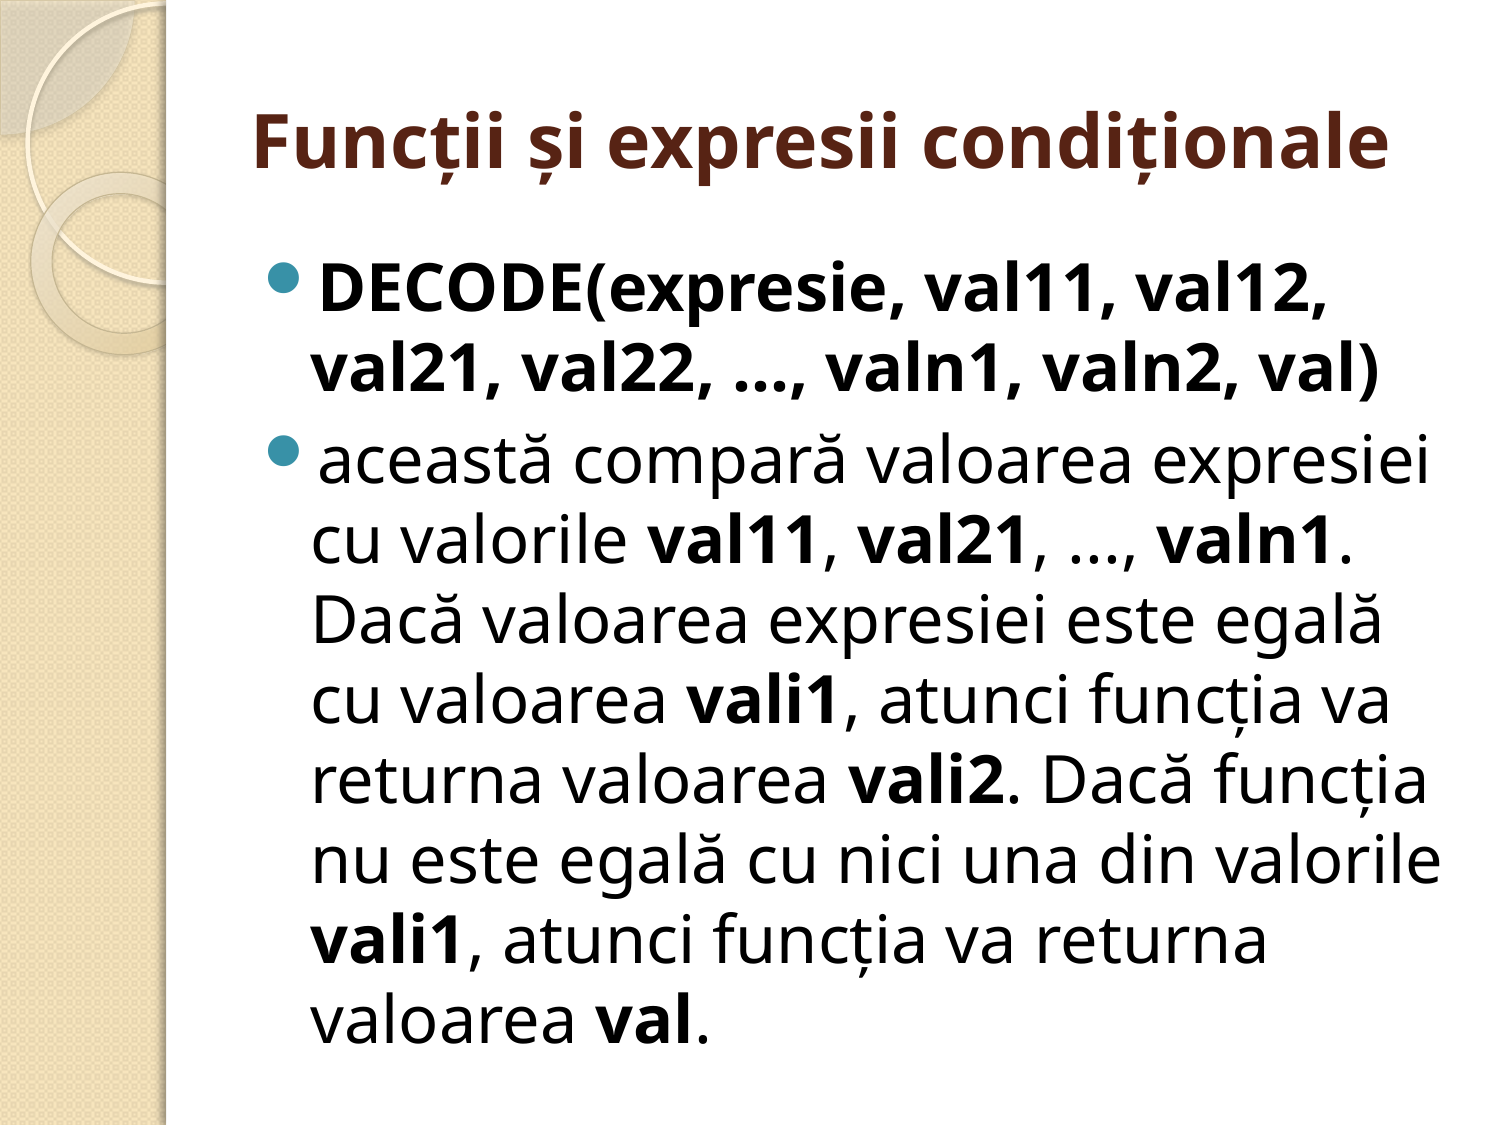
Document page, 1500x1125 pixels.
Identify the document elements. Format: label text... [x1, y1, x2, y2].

title Funcţii şi expresii condiţionale [235, 45, 1466, 233]
list DECODE(expresie, val11, val12, val21, val22, ..., valn1, valn2, val) această compară valoarea expresiei cu valorile val11, val21, ..., valn1. Dacă valoarea expresiei este egală cu valoarea vali1, atunci funcţia va returna valoarea vali2. Dacă funcţia nu este egală cu nici una din valorile vali1, atunci funcţia va returna valoarea val. [235, 237, 1466, 1025]
